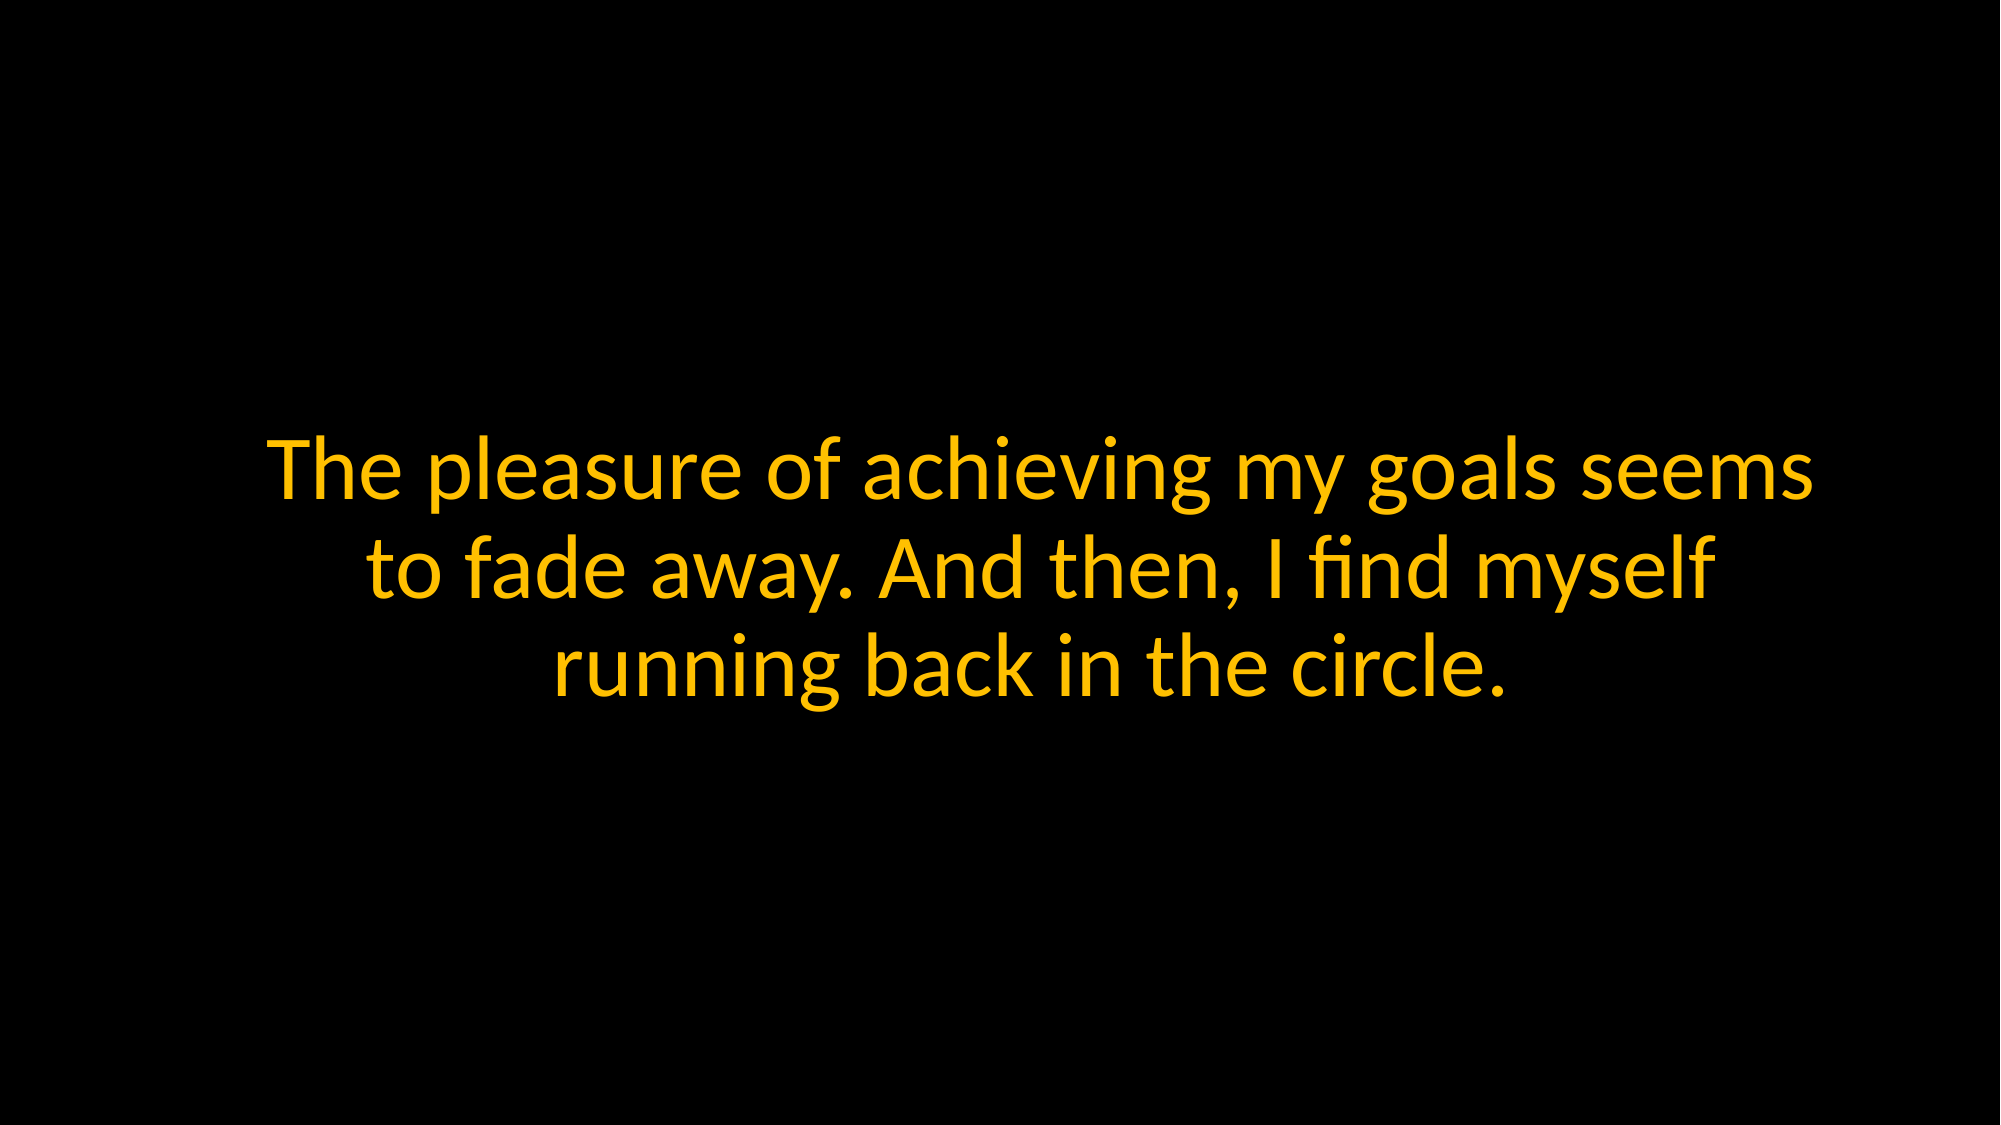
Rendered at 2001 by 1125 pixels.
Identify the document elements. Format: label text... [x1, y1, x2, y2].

list The pleasure of achieving my goals seems to fade away. And then, I find myself running back in the circle. [244, 412, 1840, 560]
